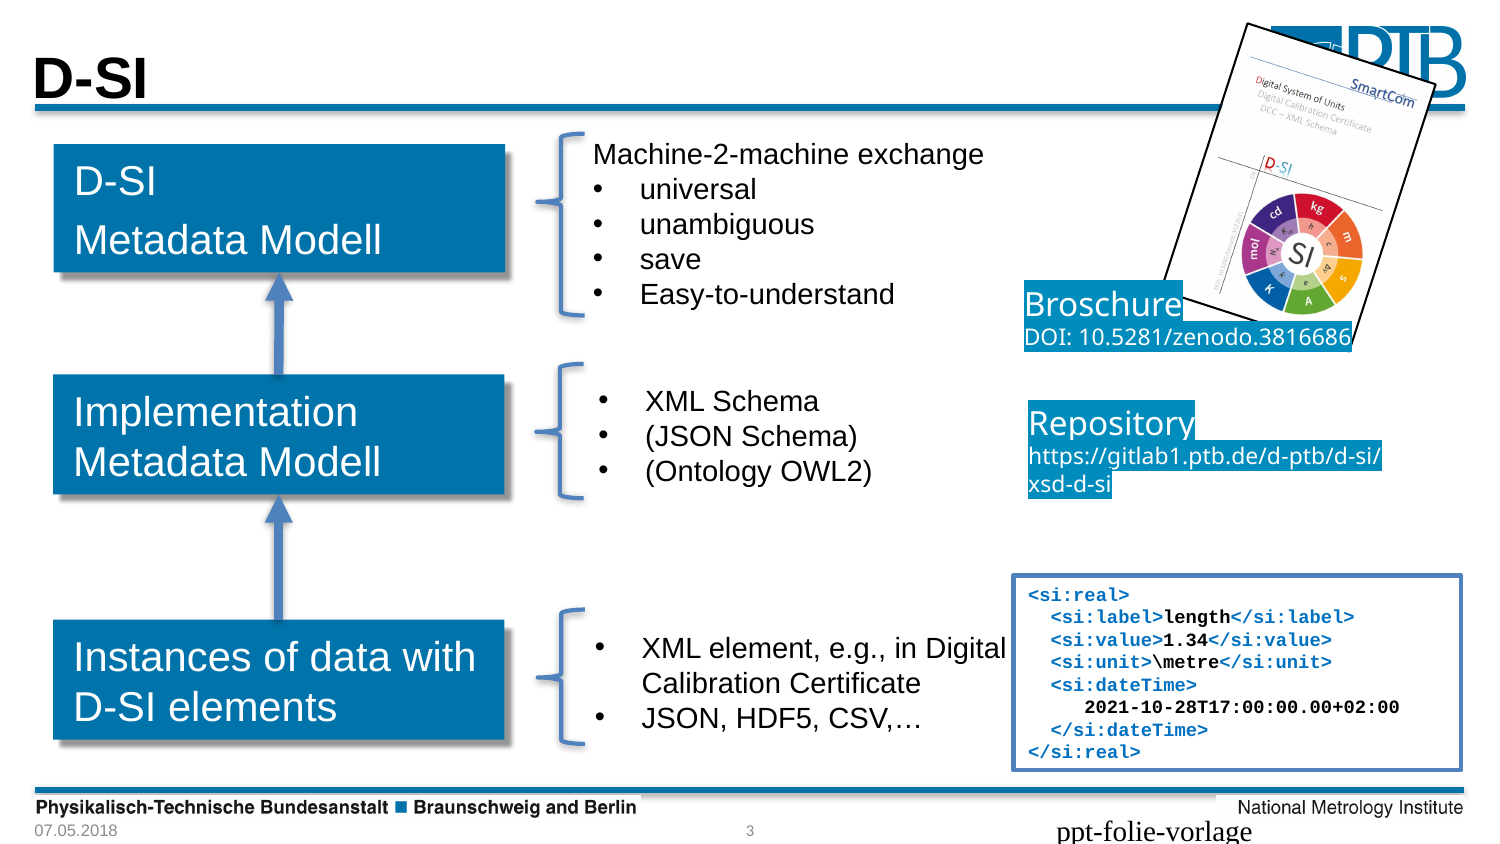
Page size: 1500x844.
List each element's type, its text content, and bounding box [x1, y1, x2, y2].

text_box Broschure DOI: 10.5281/zenodo.3816686 [1009, 275, 1379, 358]
title D-SI [17, 26, 1245, 123]
text_box D-SI Metadata Modell [53, 144, 506, 273]
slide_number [19, 815, 669, 844]
picture [1216, 795, 1465, 815]
text_box Implementation Metadata Modell [53, 374, 505, 495]
text_box [535, 607, 585, 747]
title D-SI [1263, 26, 1459, 123]
slide_number 3 [702, 815, 798, 844]
text_box [534, 361, 584, 501]
text_box [535, 131, 578, 318]
picture [33, 795, 641, 815]
footer ppt-folie-vorlage [829, 815, 1480, 844]
text_box Instances of data with D-SI elements [53, 619, 505, 740]
text_box Repository https://gitlab1.ptb.de/d-ptb/d-si/xsd-d-si [1013, 394, 1440, 505]
text_box <si:real> <si:label>length</si:label> <si:value>1.34</si:value> <si:unit>\metre</si:unit> <si:dateTime> 2021-10-28T17:00:00.00+02:00 </si:dateTime> </si:real> [1013, 575, 1462, 771]
picture [1168, 26, 1434, 328]
text_box XML Schema (JSON Schema) (Ontology OWL2) [583, 374, 972, 495]
picture [1459, 80, 1467, 98]
text_box Machine-2-machine exchange universal unambiguous save Easy-to-understand [578, 128, 1121, 318]
text_box XML element, e.g., in Digital Calibration Certificate JSON, HDF5, CSV,… [580, 621, 1048, 742]
picture [1459, 26, 1467, 75]
